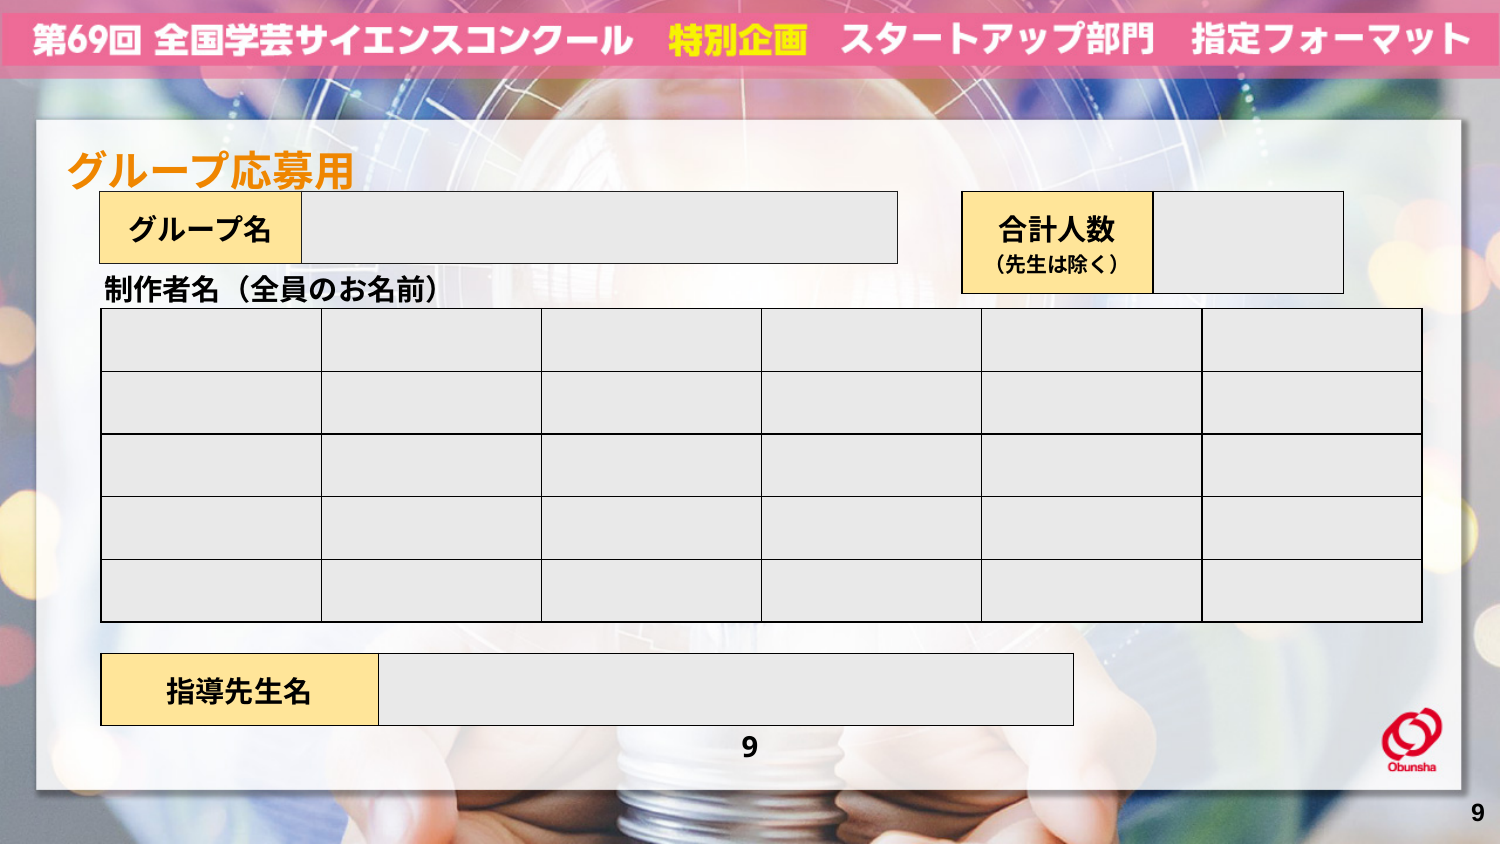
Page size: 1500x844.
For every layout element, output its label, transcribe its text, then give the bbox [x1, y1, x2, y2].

table_cell [322, 435, 541, 496]
table_cell [762, 560, 981, 621]
table_cell [102, 435, 321, 496]
table_cell [542, 560, 761, 621]
text_box グループ応募用 [51, 129, 1437, 182]
table_cell [542, 435, 761, 496]
picture [0, 0, 1500, 844]
text_box 制作者名（全員のお名前） [89, 256, 526, 309]
table_cell [322, 497, 541, 559]
table_header グループ名 [100, 192, 301, 256]
table_header [302, 192, 897, 263]
table_header [542, 309, 761, 371]
table_cell [1203, 560, 1421, 621]
table_header [379, 654, 1073, 725]
table_cell [762, 372, 981, 433]
table_cell [762, 497, 981, 559]
table_header [762, 309, 981, 371]
table_cell [982, 372, 1201, 433]
table_cell [322, 560, 541, 621]
table_cell [102, 560, 321, 621]
table_cell [982, 497, 1201, 559]
table_header [1203, 309, 1421, 371]
table_cell [1203, 372, 1421, 433]
table_cell [542, 372, 761, 433]
table_header [1154, 192, 1343, 293]
table_header [322, 309, 541, 371]
table_cell [102, 497, 321, 559]
table_header [102, 309, 321, 371]
slide_number 9 [1409, 779, 1500, 844]
table_cell [542, 497, 761, 559]
table_cell [102, 372, 321, 433]
table_header 合計人数 （先生は除く） [963, 192, 1152, 293]
table_cell [1203, 435, 1421, 496]
table_cell [982, 560, 1201, 621]
table_header [982, 309, 1201, 371]
table_cell [982, 435, 1201, 496]
table_cell [762, 435, 981, 496]
table_header 指導先生名 [102, 654, 378, 725]
table_cell [1203, 497, 1421, 559]
table_cell [322, 372, 541, 433]
